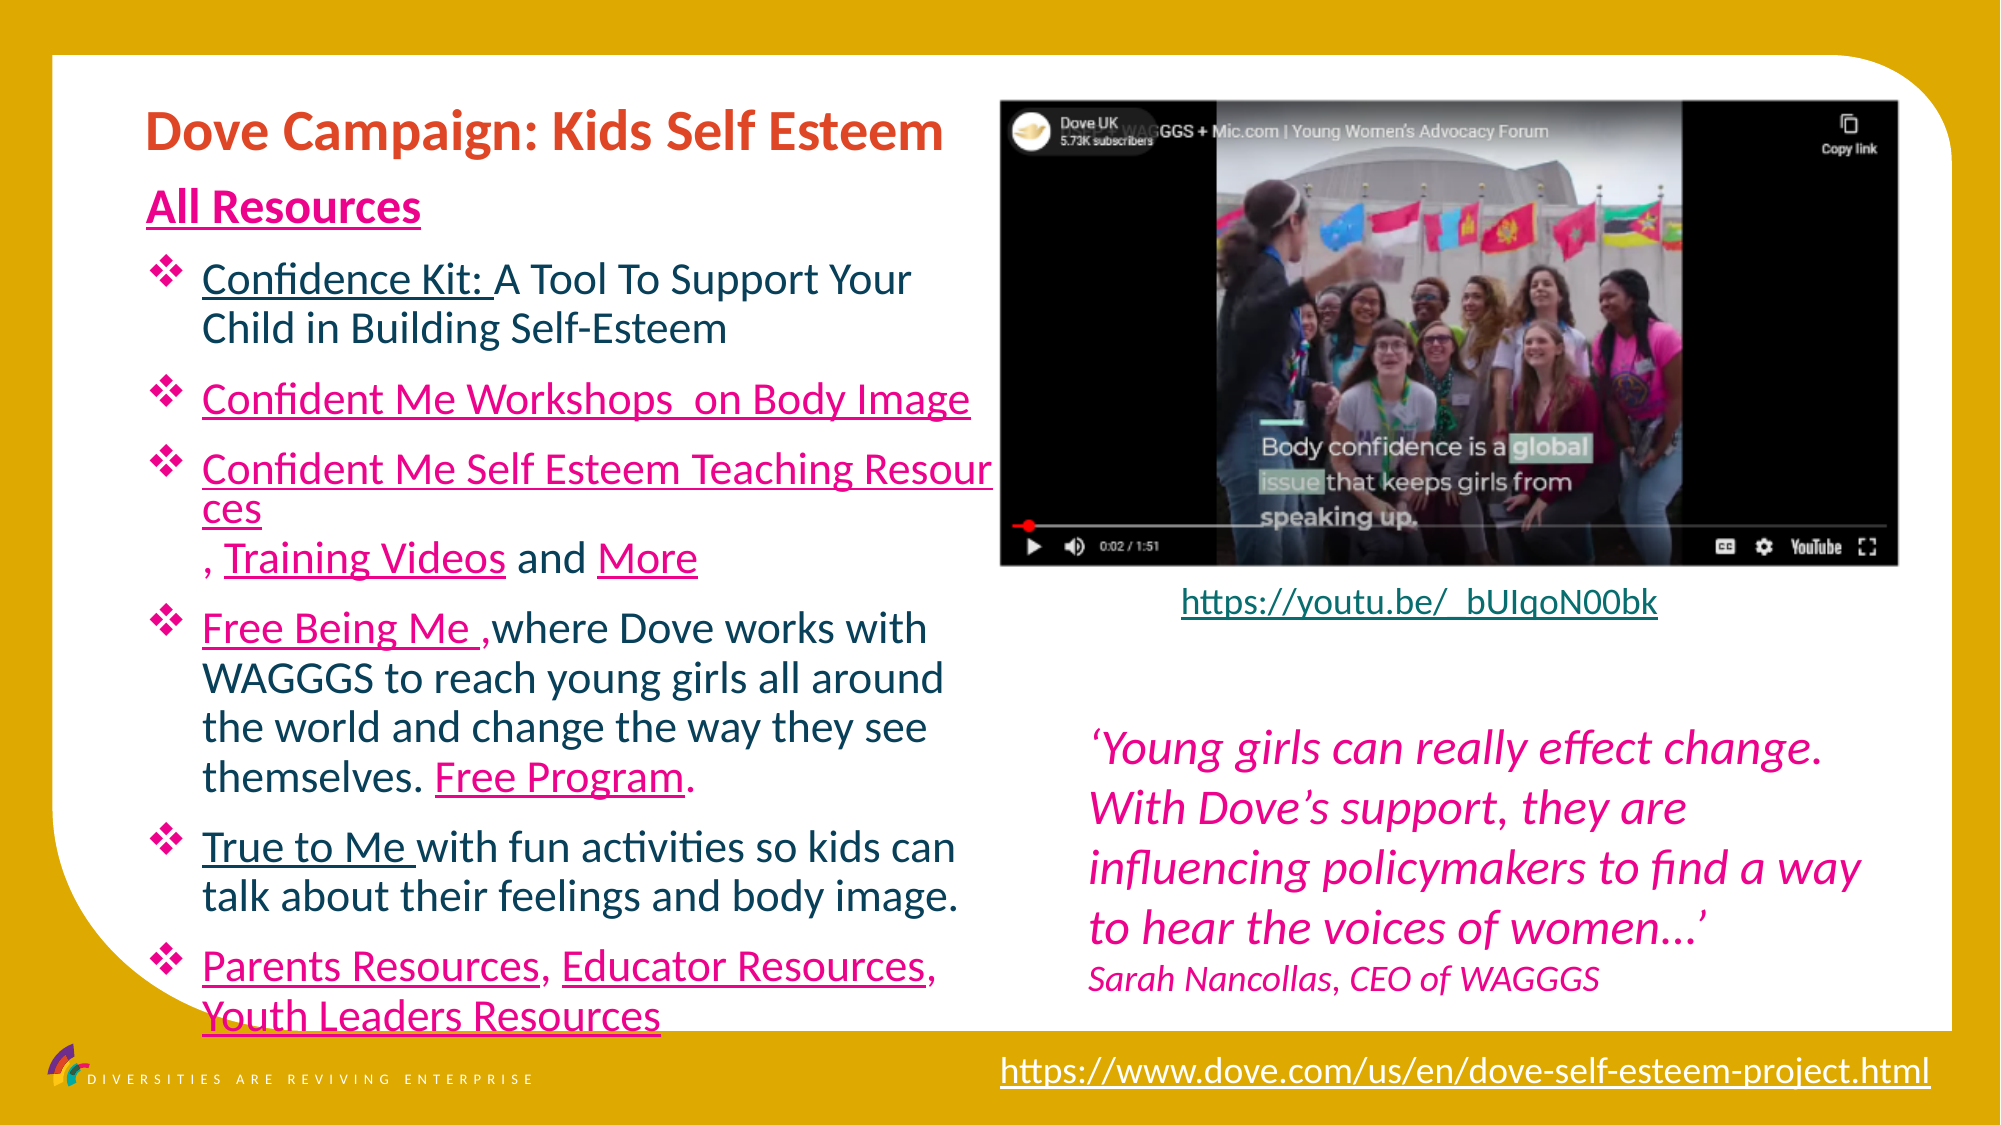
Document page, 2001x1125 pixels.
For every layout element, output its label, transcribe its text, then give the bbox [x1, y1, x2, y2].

list All Resources Confidence Kit: A Tool To Support Your Child in Building Self-Esteem Confident Me Workshops on Body Image Confident Me Self Esteem Teaching Resources, Training Videos and More Free Being Me ,where Dove works with WAGGGS to reach young girls all around the world and change the way they see themselves. Free Program. True to Me with fun activities so kids can talk about their feelings and body image. Parents Resources, Educator Resources, Youth Leaders Resources [130, 225, 1027, 805]
text_box ‘Young girls can really effect change. With Dove’s support, they are influencing policymakers to find a way to hear the voices of women...’ Sarah Nancollas, CEO of WAGGGS [1073, 706, 1915, 1007]
text_box https://youtu.be/_bUIqoN00bk [1166, 570, 2000, 630]
list Dove Campaign: Kids Self Esteem [130, 92, 1869, 225]
picture [994, 97, 1917, 570]
text_box https://www.dove.com/us/en/dove-self-esteem-project.html [985, 1038, 1986, 1099]
